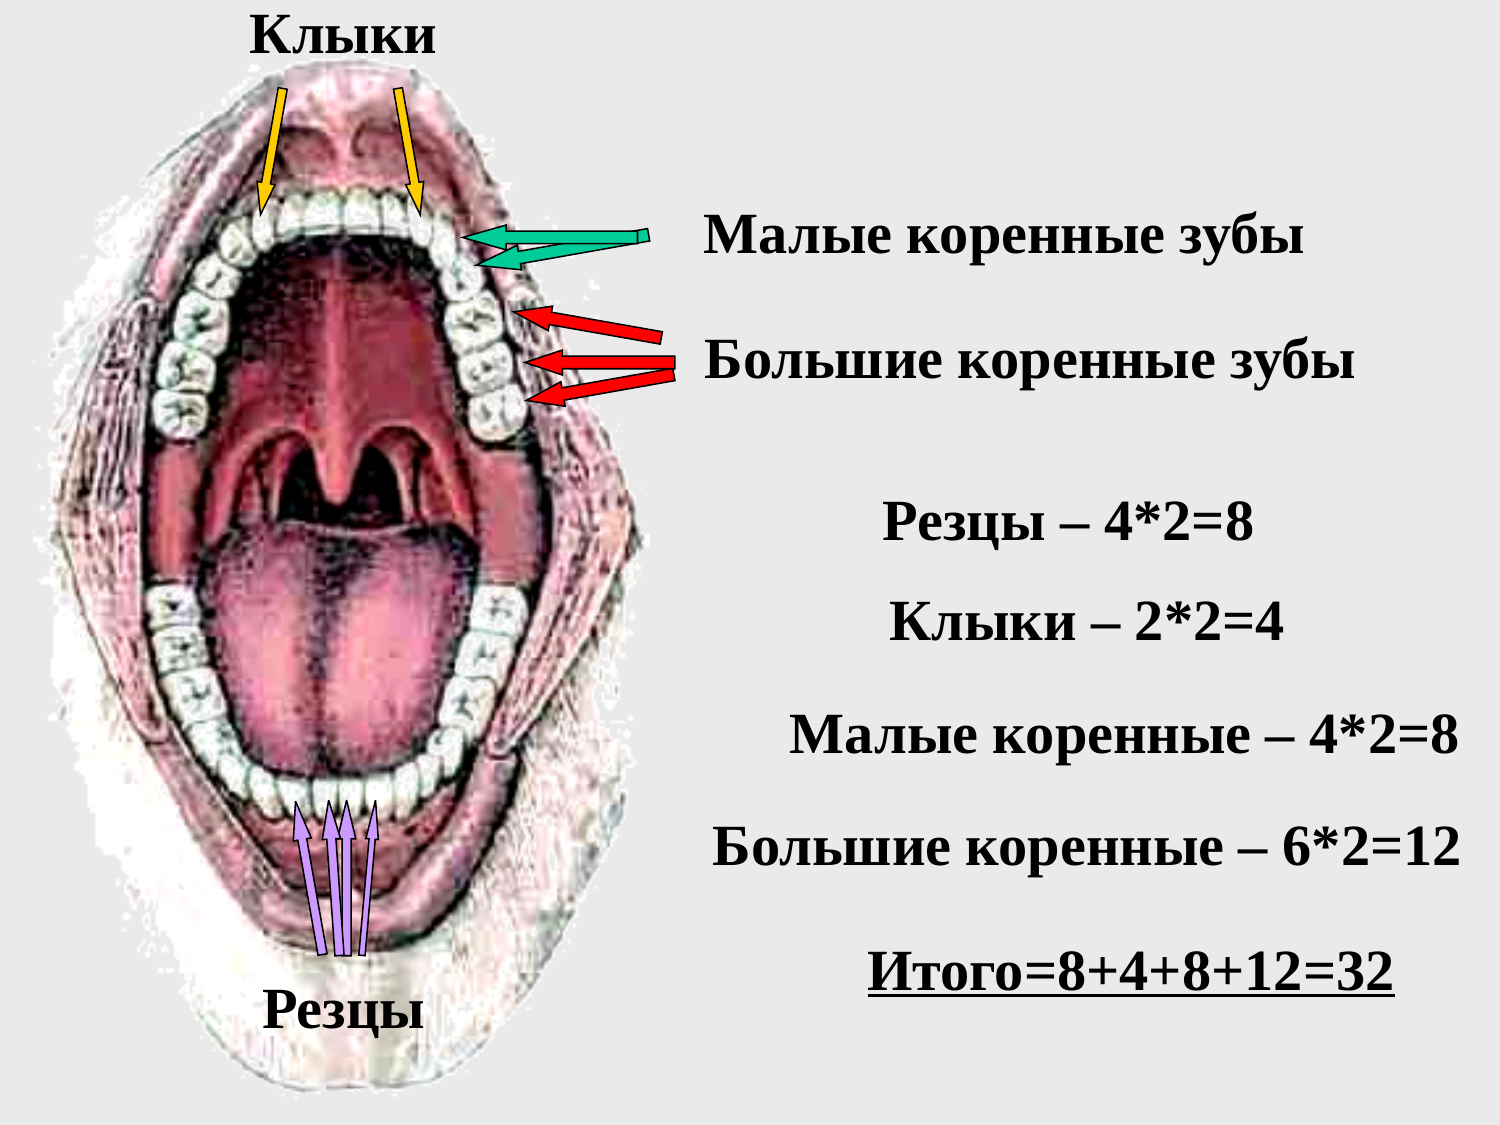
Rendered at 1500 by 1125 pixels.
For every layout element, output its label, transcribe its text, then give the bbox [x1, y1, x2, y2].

text_box [655, 356, 675, 369]
text_box [655, 330, 663, 345]
text_box [655, 369, 675, 385]
text_box Итого=8+4+8+12=32 [812, 924, 1450, 1010]
text_box Клыки [212, 0, 475, 48]
text_box Резцы – 4*2=8 [862, 474, 1275, 560]
text_box Малые коренные зубы [689, 187, 1321, 273]
text_box Клыки – 2*2=4 [862, 575, 1313, 660]
text_box Большие коренные зубы [689, 312, 1372, 398]
picture [32, 49, 651, 1101]
text_box Малые коренные – 4*2=8 [749, 687, 1500, 773]
text_box Большие коренные – 6*2=12 [674, 800, 1500, 885]
